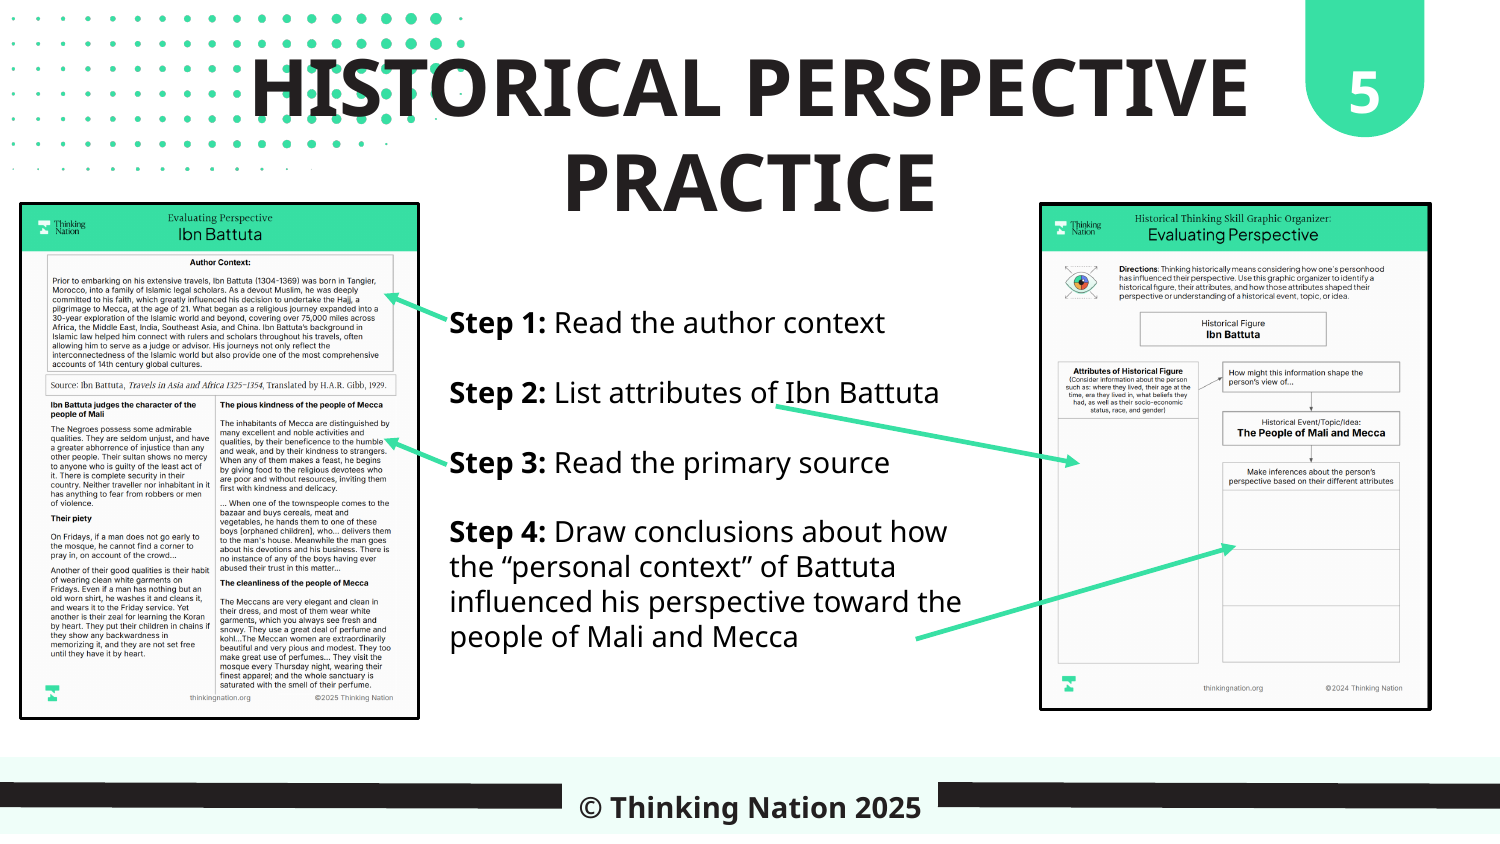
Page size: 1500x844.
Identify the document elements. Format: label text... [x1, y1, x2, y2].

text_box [1300, 0, 1430, 138]
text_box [775, 405, 1081, 464]
text_box HISTORICAL PERSPECTIVE PRACTICE [156, 37, 1343, 228]
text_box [915, 545, 1237, 640]
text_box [0, 756, 1500, 835]
picture [1041, 205, 1430, 708]
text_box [383, 293, 448, 320]
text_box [383, 438, 448, 465]
text_box Step 1: Read the author context Step 2: List attributes of Ibn Battuta Step 3: Read the primary source Step 4: Draw conclusions about how the “personal context” of Battuta influenced his perspective toward the people of Mali and Mecca [441, 296, 1008, 617]
picture [21, 204, 418, 718]
text_box [0, 0, 465, 171]
